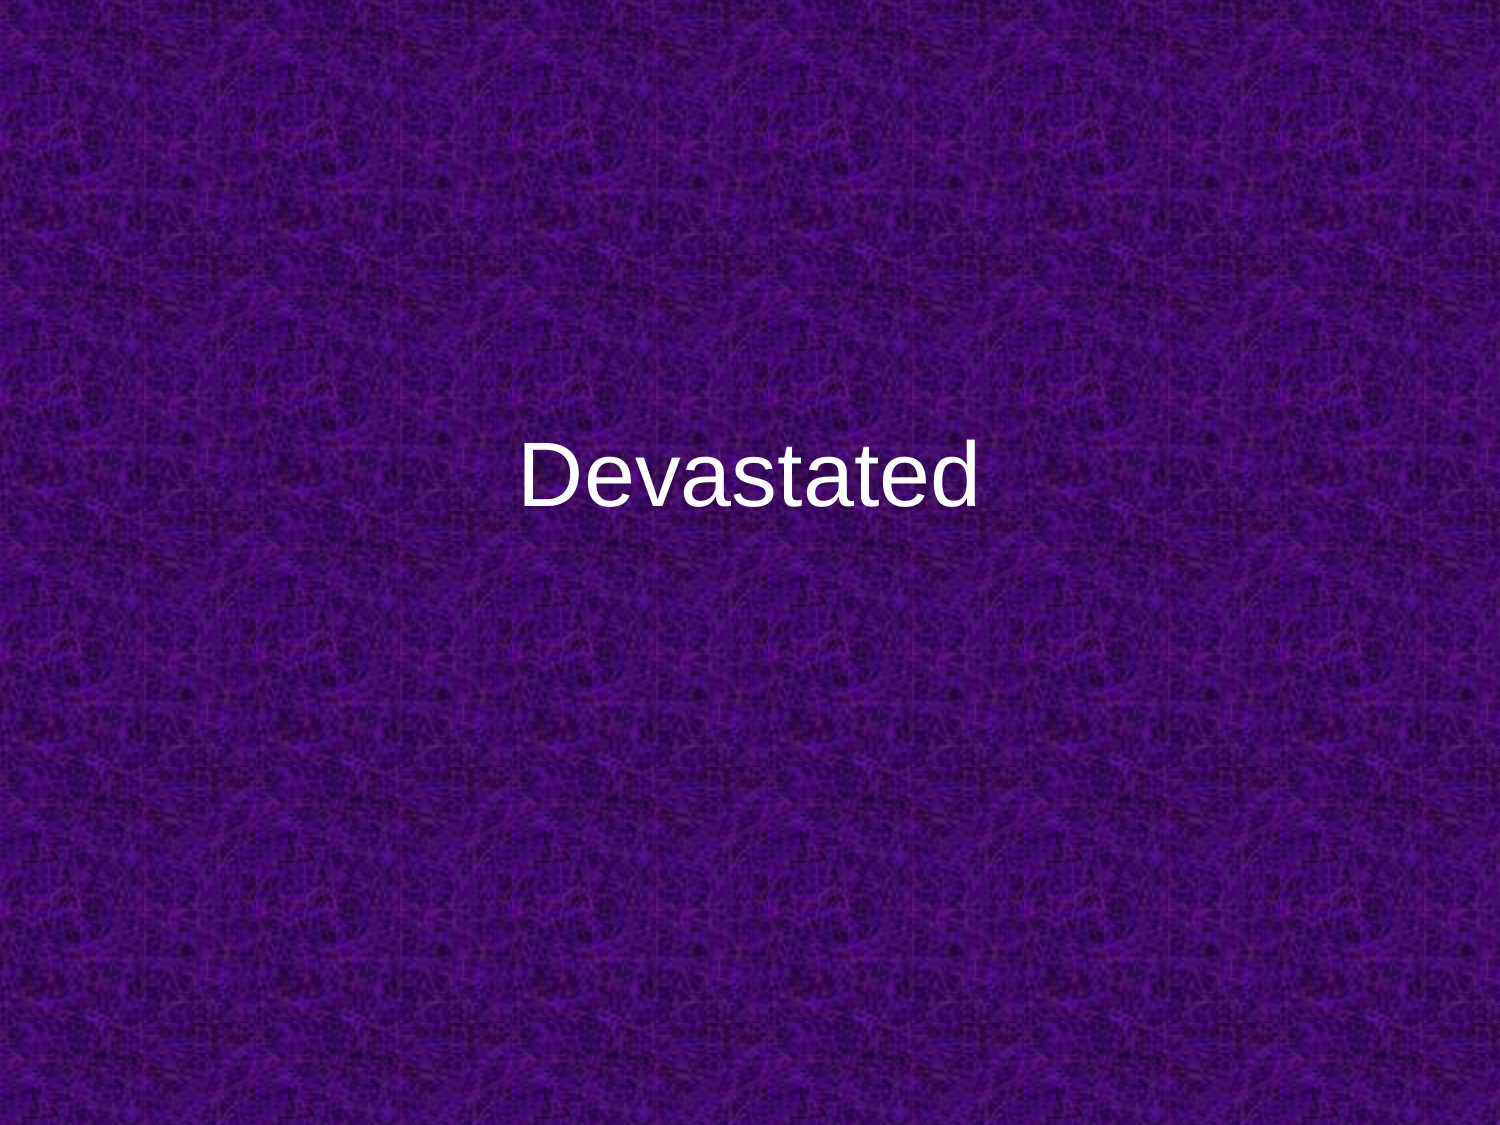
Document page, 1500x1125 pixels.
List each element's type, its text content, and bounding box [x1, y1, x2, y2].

picture [0, 0, 1500, 1125]
title Devastated [112, 349, 1388, 591]
